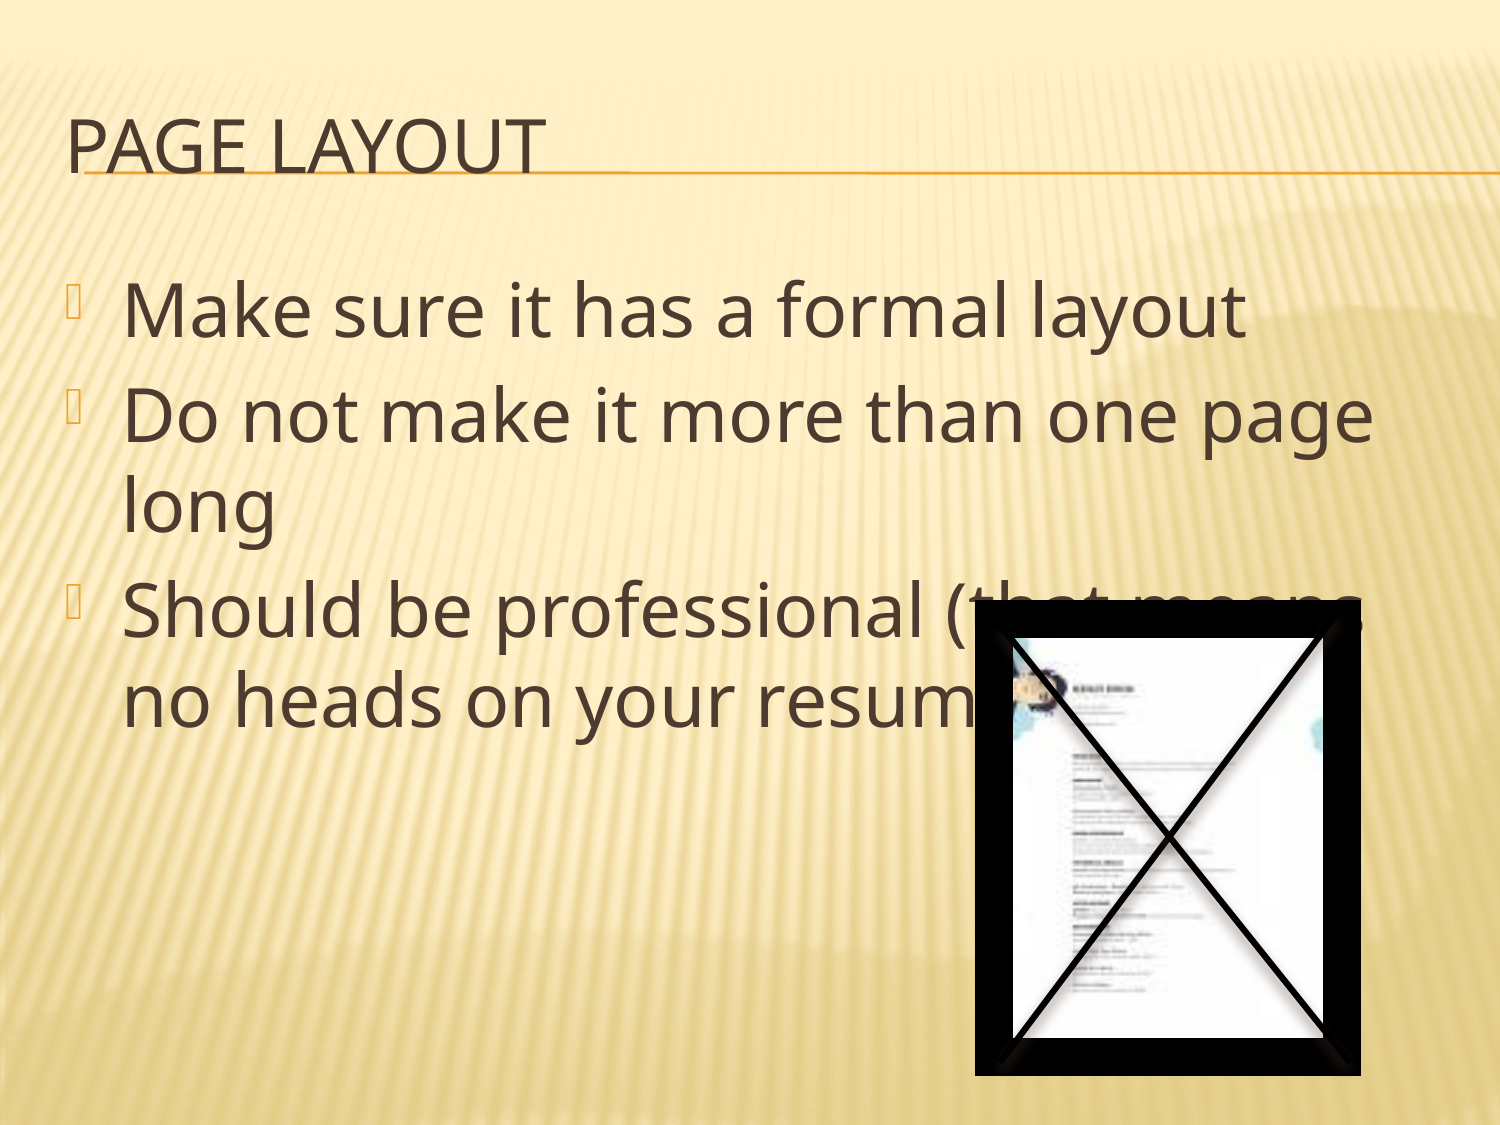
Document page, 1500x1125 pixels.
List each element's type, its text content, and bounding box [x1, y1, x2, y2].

title Page layout [50, 75, 1475, 213]
list Make sure it has a formal layout Do not make it more than one page long Should be professional (that means no heads on your resume.) [50, 254, 1475, 998]
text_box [943, 668, 953, 1007]
picture [1012, 1029, 1324, 1039]
picture [1012, 637, 1324, 668]
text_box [955, 668, 1394, 1020]
